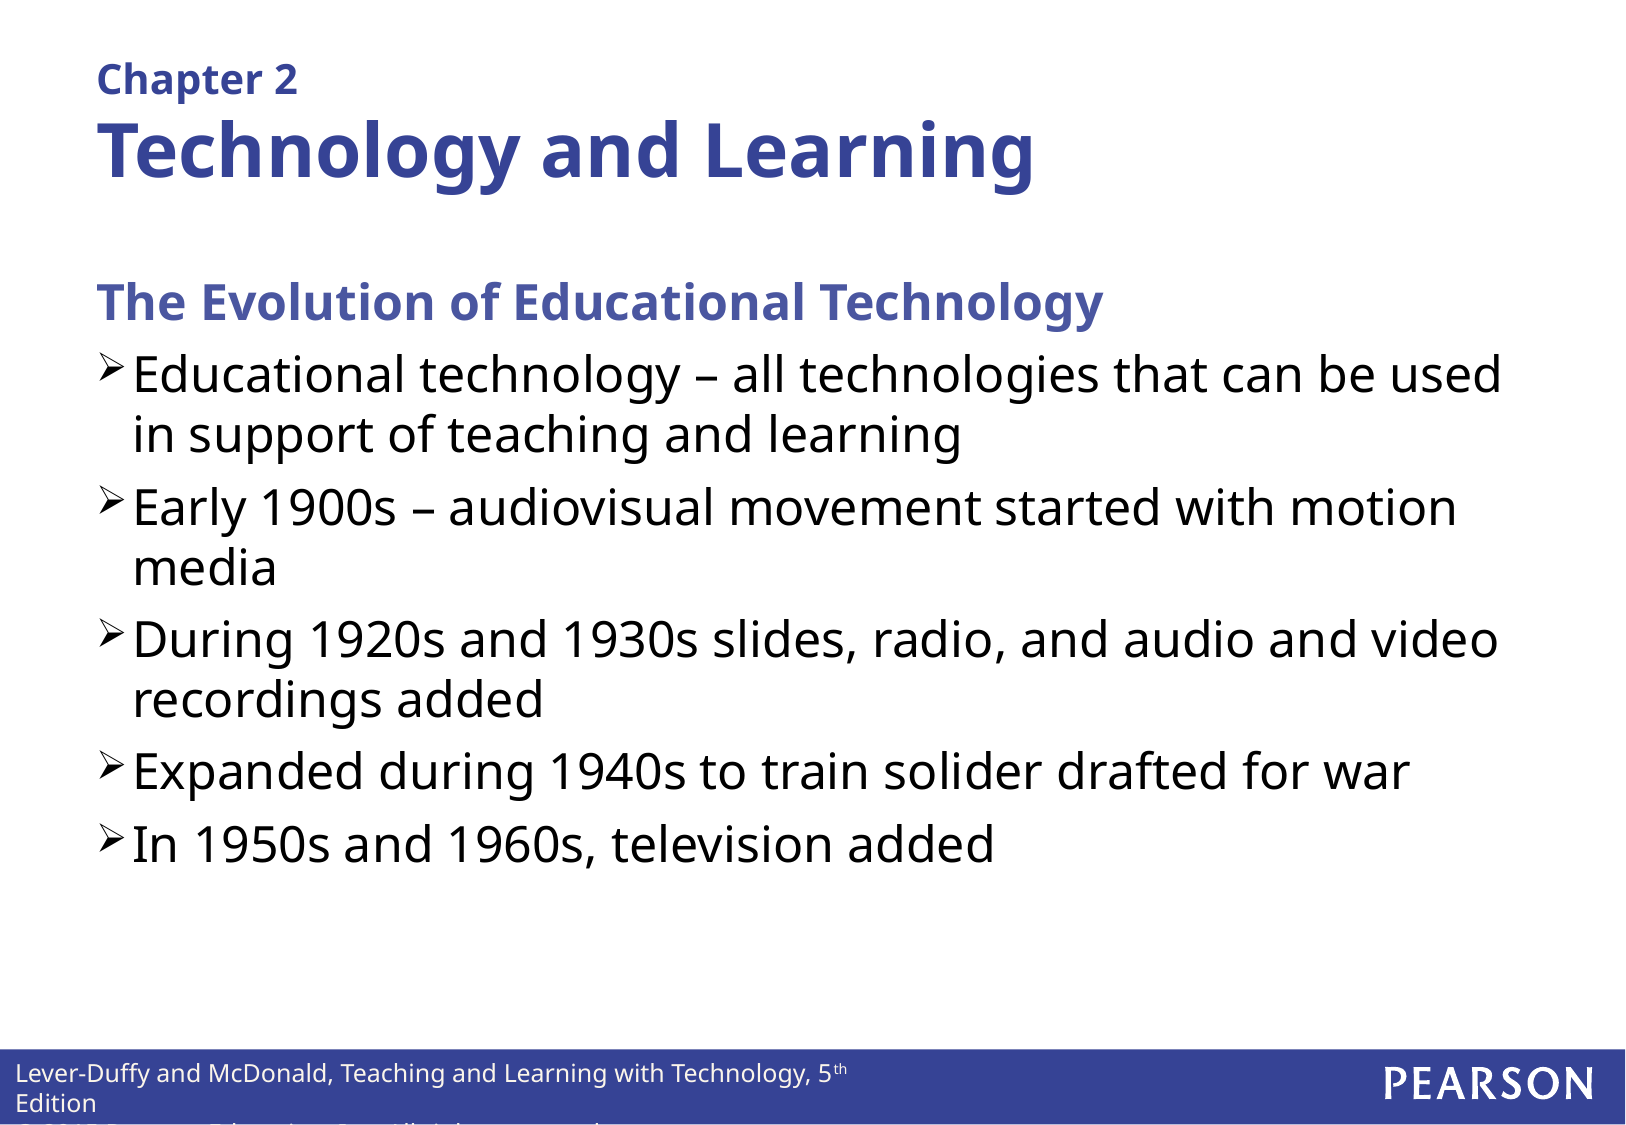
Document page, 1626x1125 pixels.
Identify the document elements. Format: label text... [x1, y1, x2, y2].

list The Evolution of Educational Technology Educational technology – all technologies that can be used in support of teaching and learning Early 1900s – audiovisual movement started with motion media During 1920s and 1930s slides, radio, and audio and video recordings added Expanded during 1940s to train solider drafted for war In 1950s and 1960s, television added [81, 262, 1544, 1005]
title Chapter 2 Technology and Learning [81, 45, 1544, 233]
